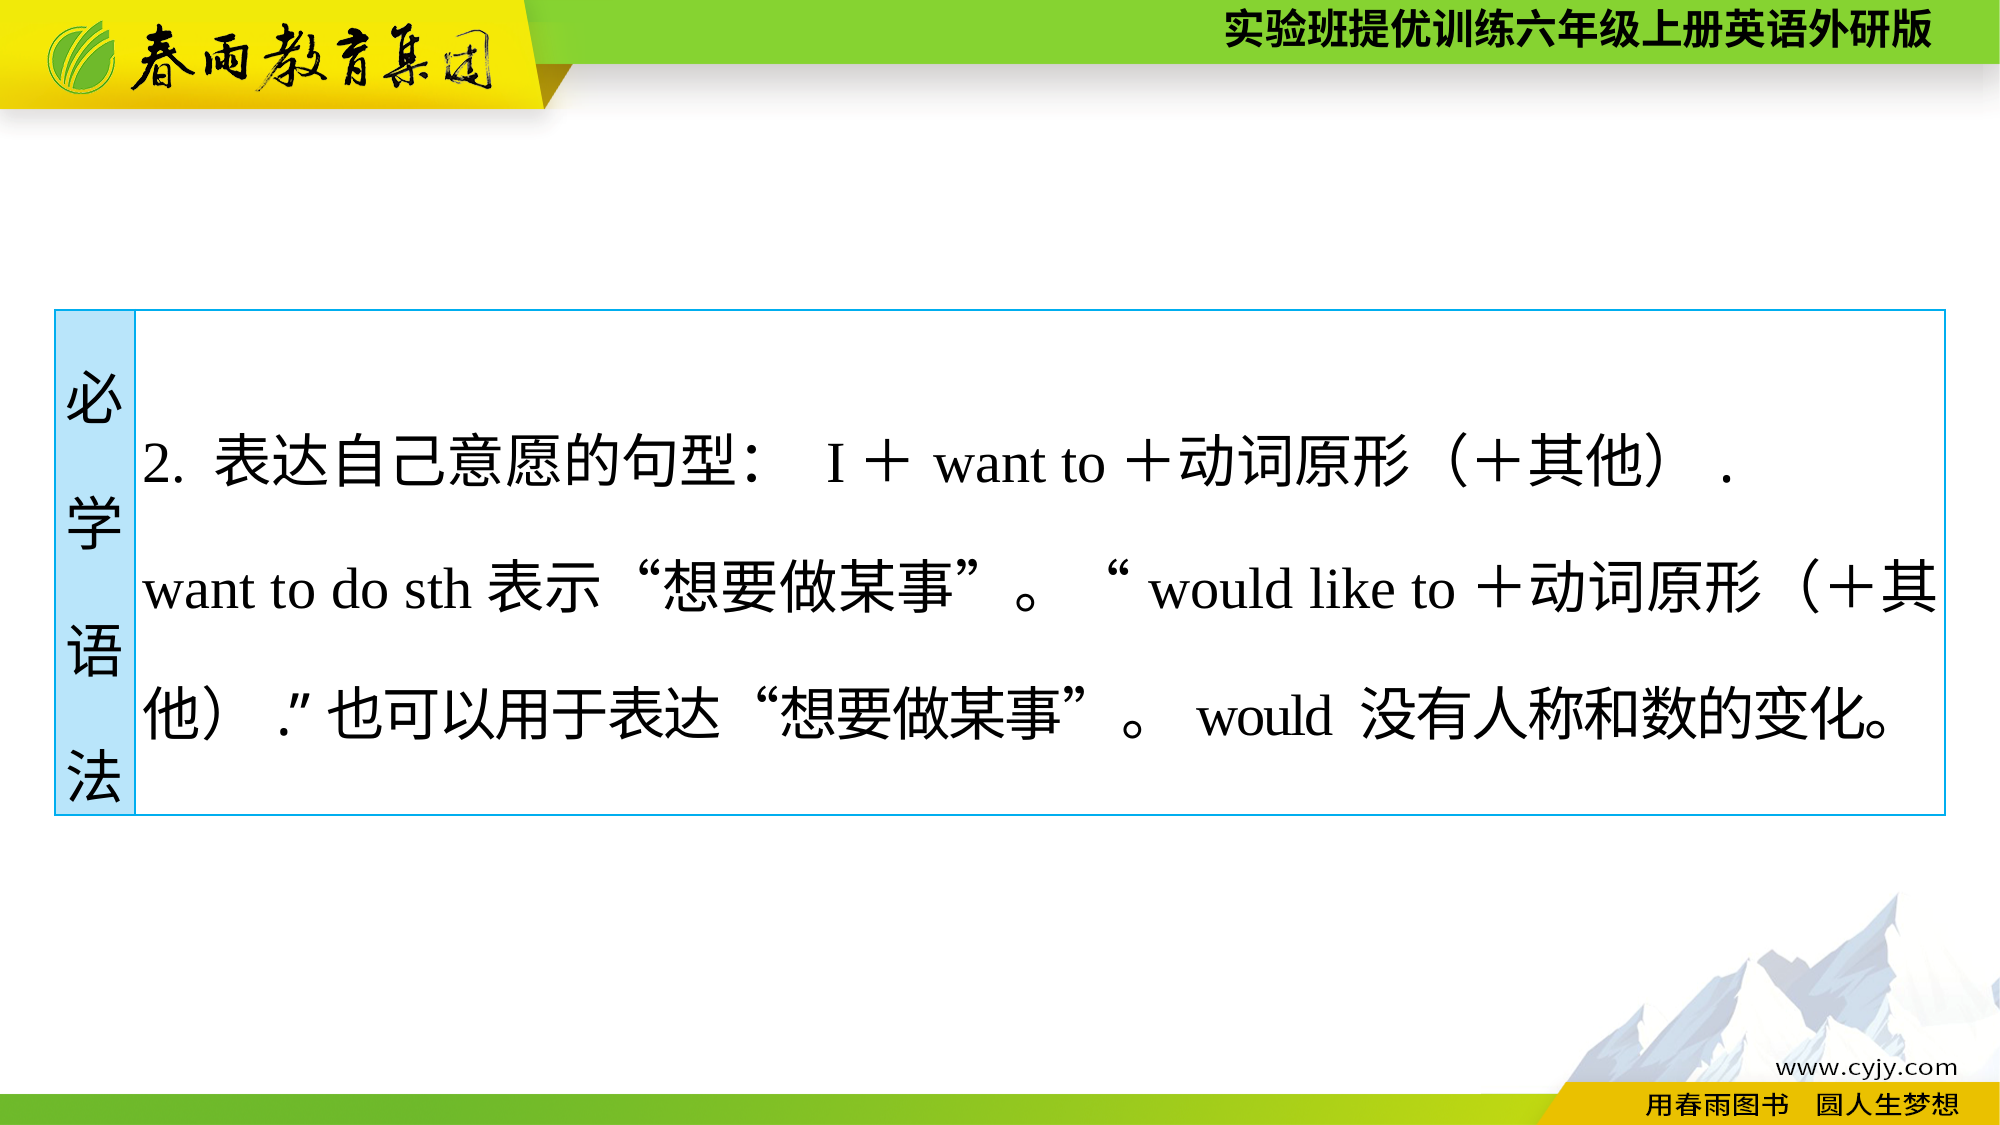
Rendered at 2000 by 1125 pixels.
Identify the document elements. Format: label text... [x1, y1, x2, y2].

table_header 必 学 语 法 [56, 311, 134, 814]
table_header 2. 表达自己意愿的句型： I＋want to＋动词原形（＋其他）. want to do sth表示“想要做某事”。“would like to＋动词原形（＋其他）.”也可以用于表达“想要做某事”。would 没有人称和数的变化。 [136, 311, 1944, 814]
picture [0, 0, 2000, 1125]
